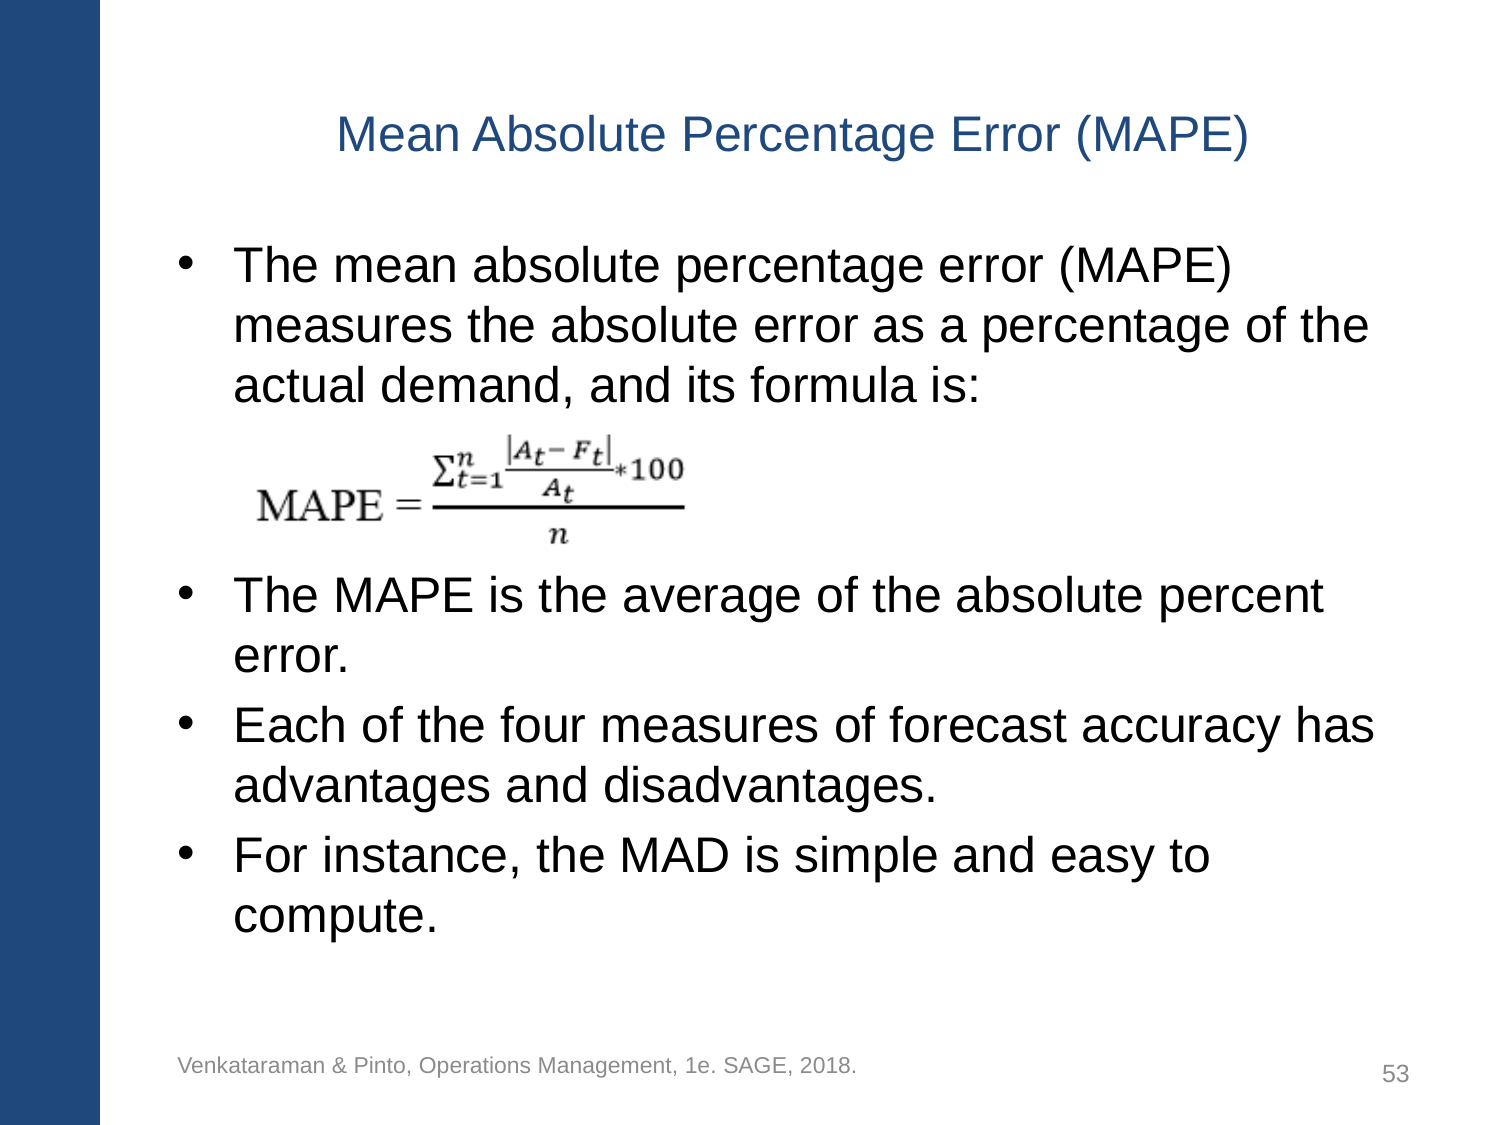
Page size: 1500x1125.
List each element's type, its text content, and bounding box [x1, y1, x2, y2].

picture [224, 412, 729, 570]
list The mean absolute percentage error (MAPE) measures the absolute error as a percentage of the actual demand, and its formula is: The MAPE is the average of the absolute percent error. Each of the four measures of forecast accuracy has advantages and disadvantages. For instance, the MAD is simple and easy to compute. [162, 224, 1425, 1025]
footer Venkataraman & Pinto, Operations Management, 1e. SAGE, 2018. [162, 1042, 1313, 1103]
slide_number 53 [1350, 1042, 1425, 1103]
title Mean Absolute Percentage Error (MAPE) [162, 37, 1425, 224]
